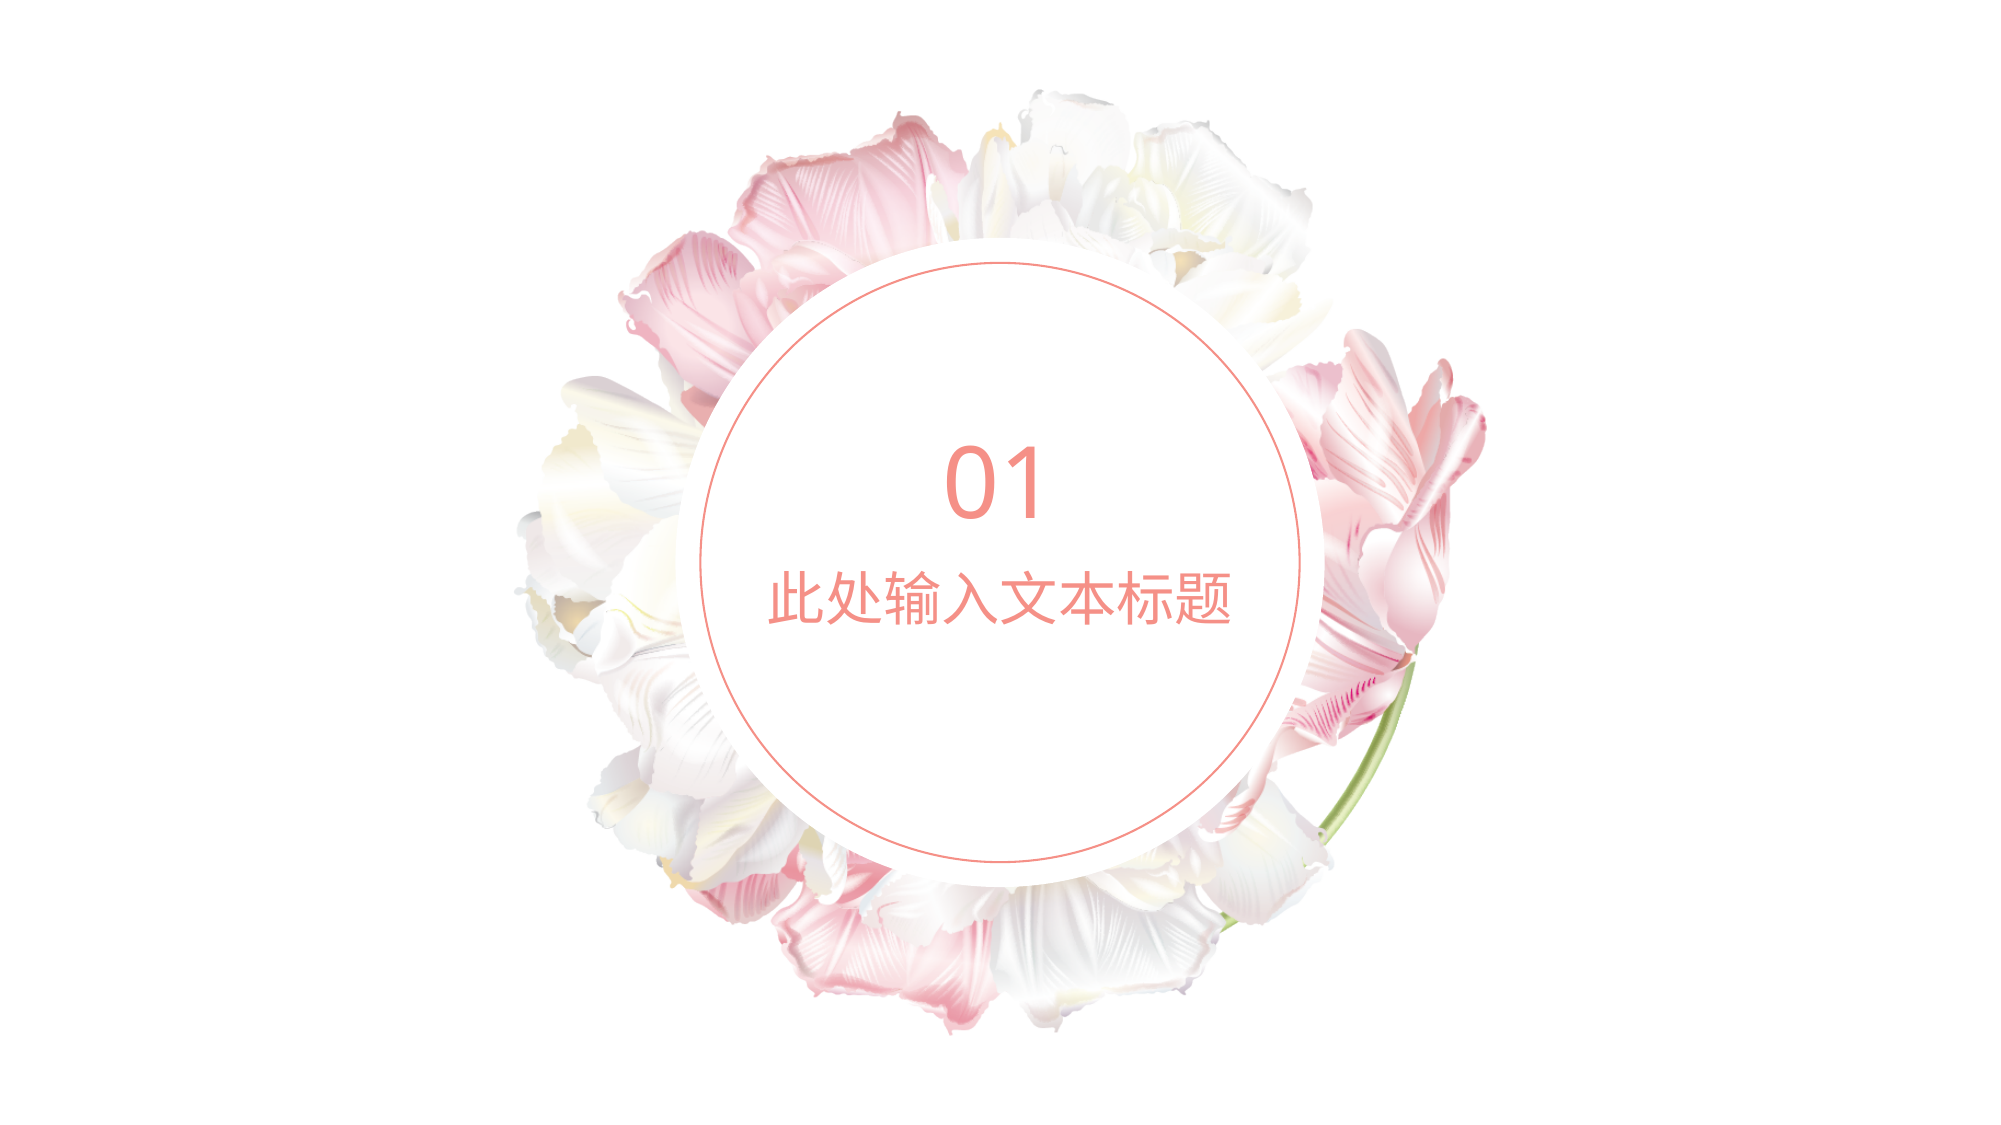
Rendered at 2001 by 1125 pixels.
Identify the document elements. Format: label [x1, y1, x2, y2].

picture [513, 89, 1487, 1036]
